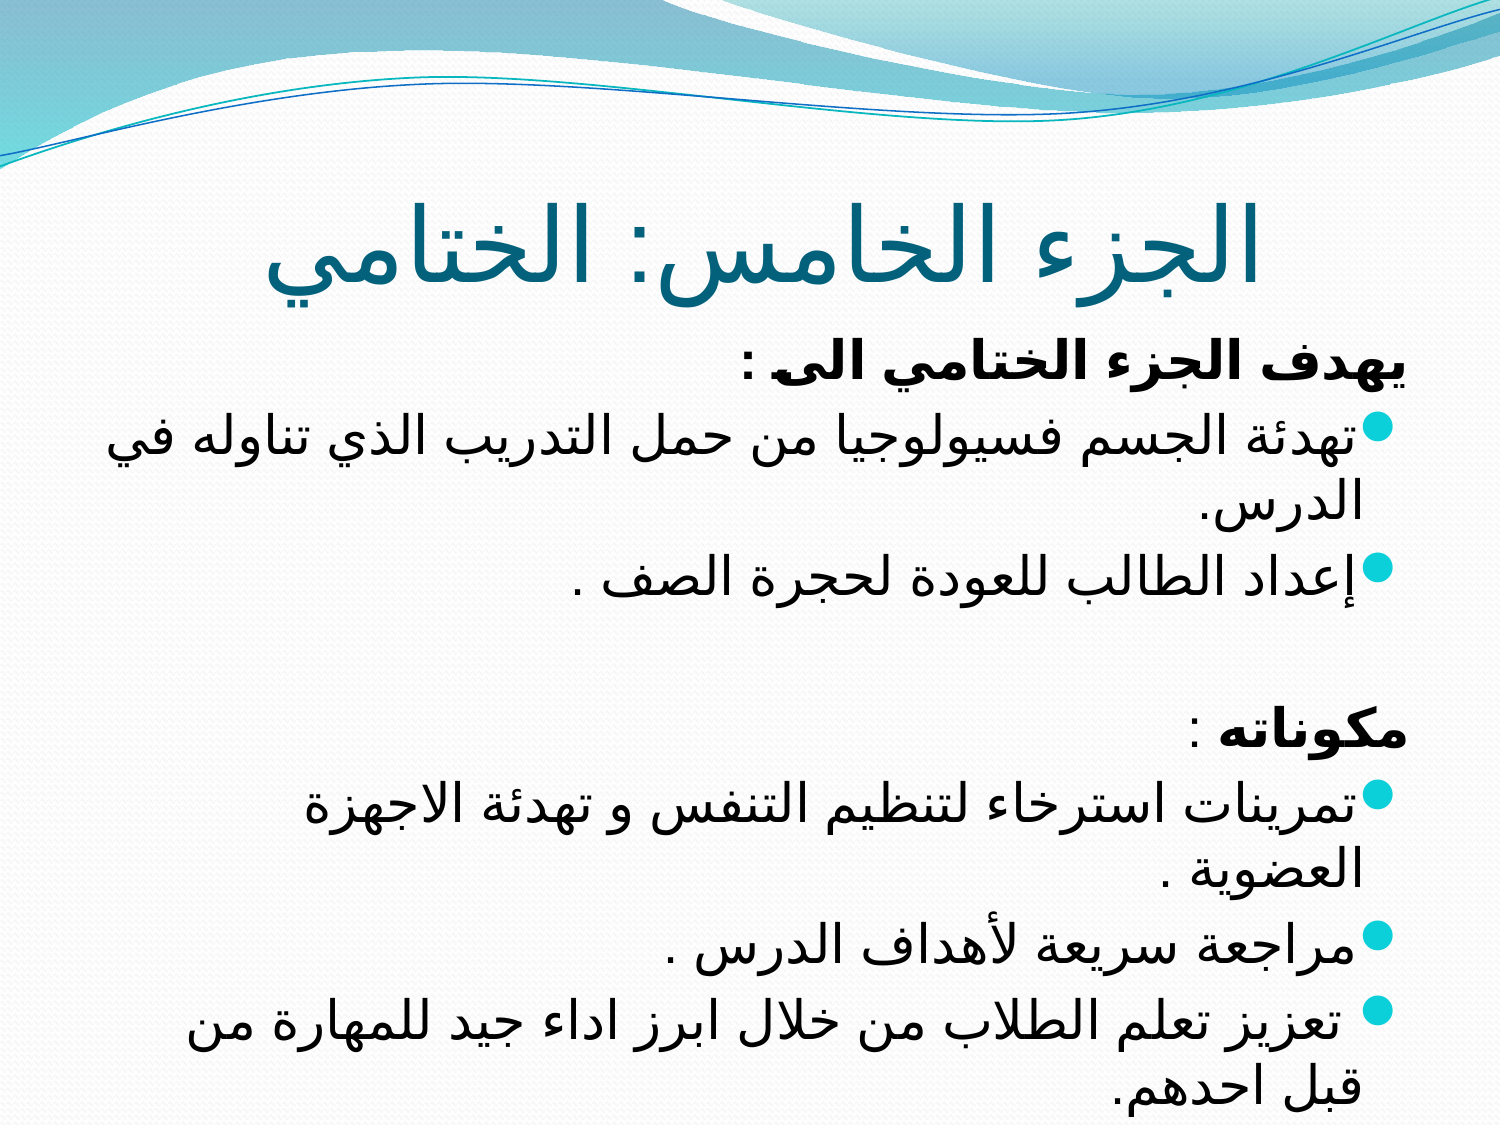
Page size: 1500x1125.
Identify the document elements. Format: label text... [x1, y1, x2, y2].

list يهدف الجزء الختامي الى : تهدئة الجسم فسيولوجيا من حمل التدريب الذي تناوله في الدرس. إعداد الطالب للعودة لحجرة الصف . مكوناته : تمرينات استرخاء لتنظيم التنفس و تهدئة الاجهزة العضوية . مراجعة سريعة لأهداف الدرس . تعزيز تعلم الطلاب من خلال ابرز اداء جيد للمهارة من قبل احدهم. [75, 317, 1425, 1038]
title الجزء الخامس: الختامي [75, 115, 1425, 304]
